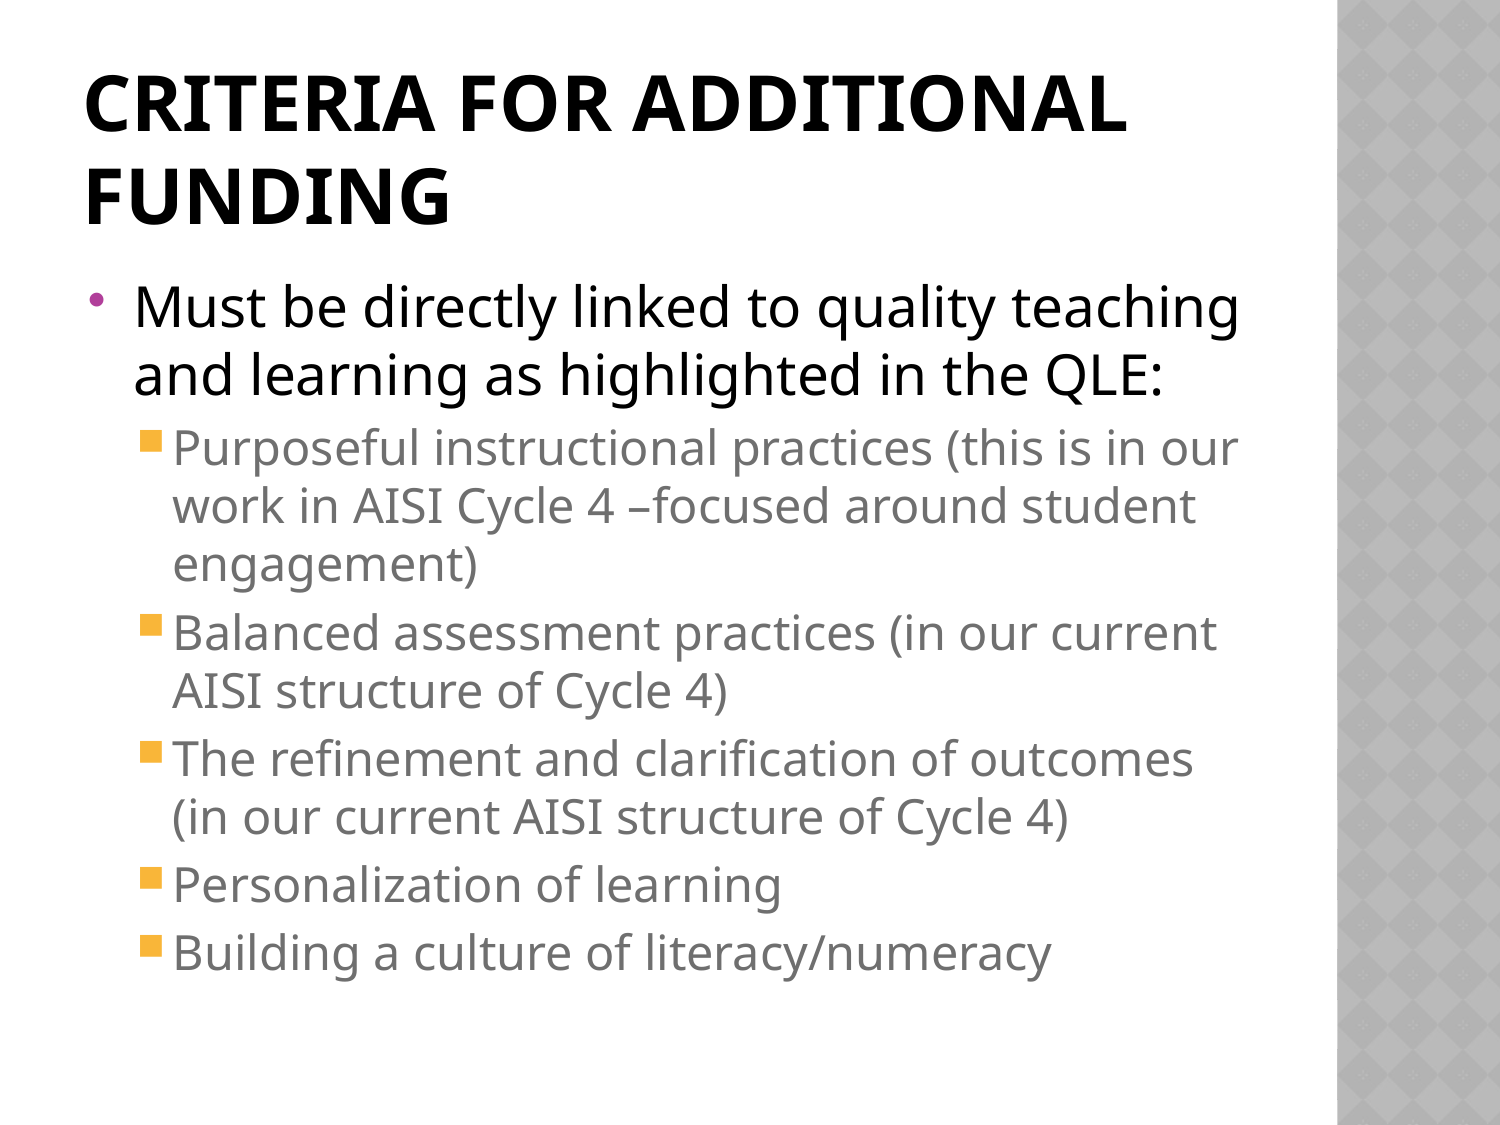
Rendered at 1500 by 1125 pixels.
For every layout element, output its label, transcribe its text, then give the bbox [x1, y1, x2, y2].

title Criteria for additional funding [75, 52, 1263, 240]
list Must be directly linked to quality teaching and learning as highlighted in the QLE: Purposeful instructional practices (this is in our work in AISI Cycle 4 –focused around student engagement) Balanced assessment practices (in our current AISI structure of Cycle 4) The refinement and clarification of outcomes (in our current AISI structure of Cycle 4) Personalization of learning Building a culture of literacy/numeracy [75, 264, 1263, 1059]
